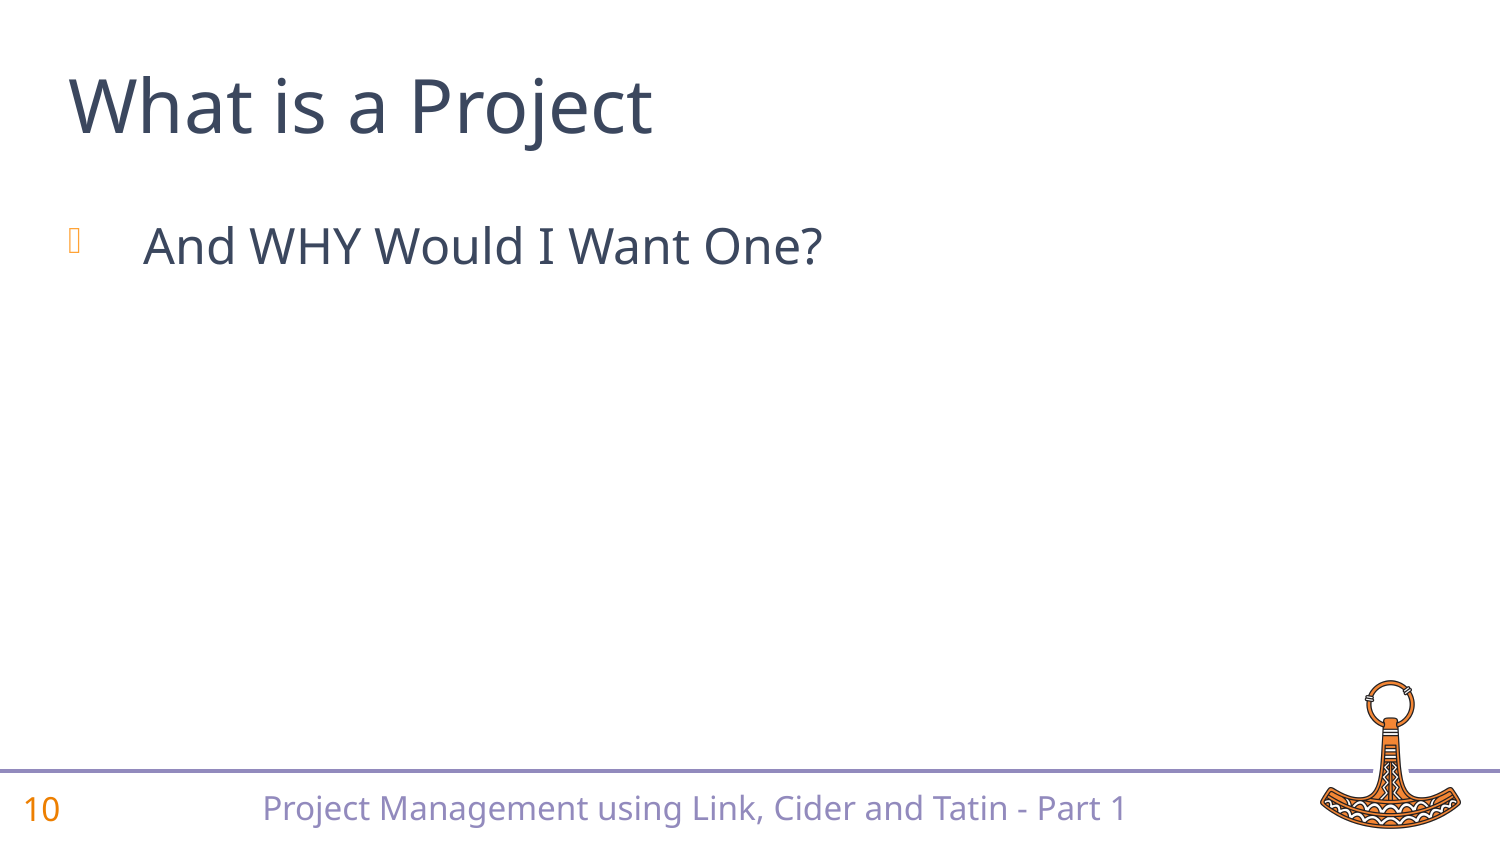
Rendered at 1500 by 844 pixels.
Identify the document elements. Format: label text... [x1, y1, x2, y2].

picture [1320, 680, 1461, 829]
title What is a Project [53, 43, 1203, 157]
list And WHY Would I Want One? [53, 207, 1053, 740]
